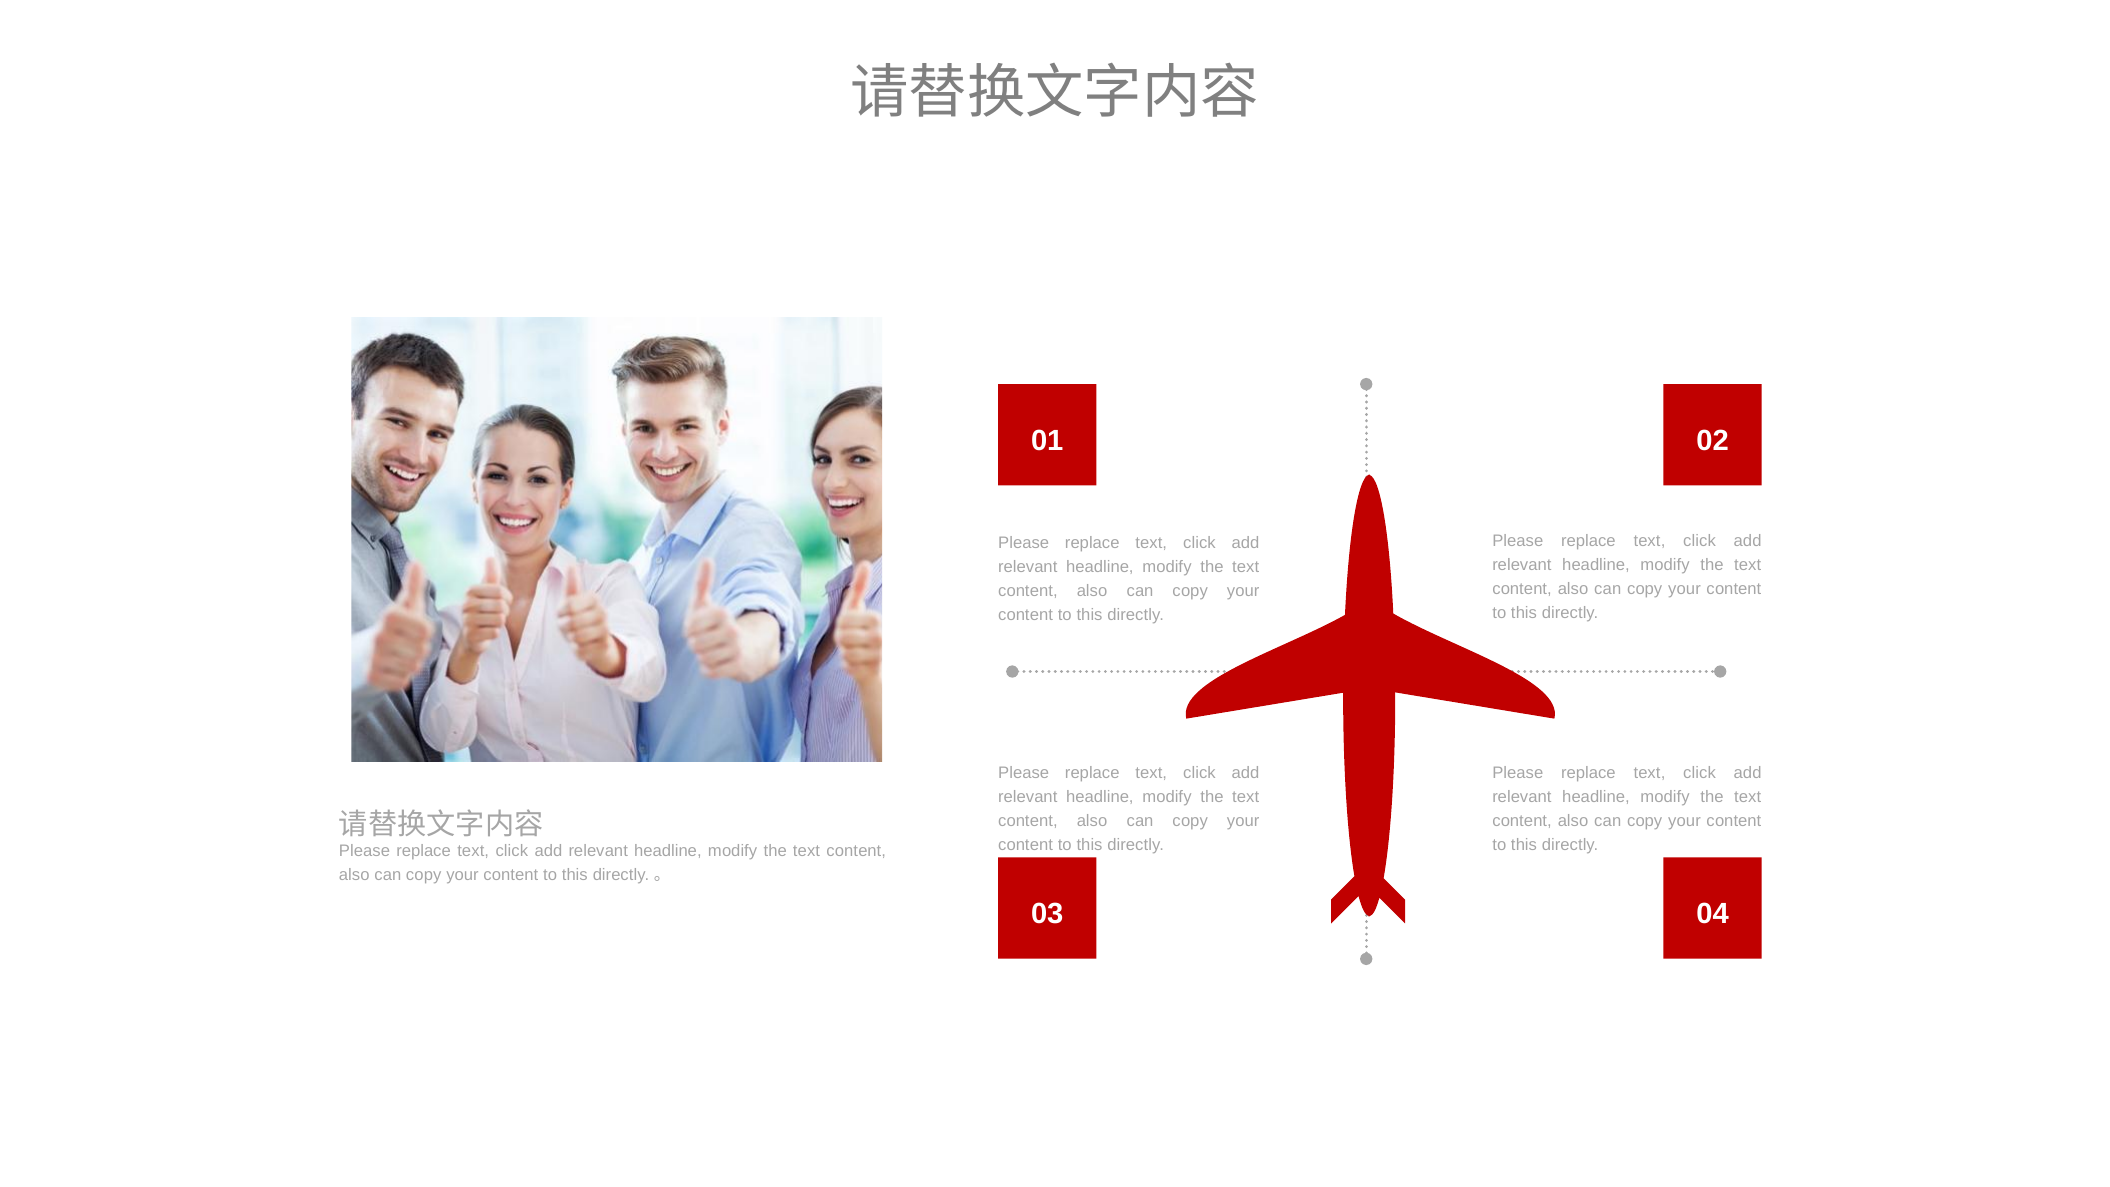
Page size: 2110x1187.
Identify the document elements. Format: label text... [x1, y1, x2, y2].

text_box 02 [1662, 383, 1763, 486]
text_box Please replace text, click add relevant headline, modify the text content, also can copy your content to this directly. [998, 758, 1260, 854]
text_box 03 [997, 856, 1098, 960]
text_box [1184, 672, 1366, 927]
text_box Please replace text, click add relevant headline, modify the text content, also can copy your content to this directly. [1492, 758, 1762, 854]
text_box [1367, 473, 1515, 671]
text_box Please replace text, click add relevant headline, modify the text content, also can copy your content to this directly. [998, 527, 1260, 624]
text_box 请替换文字内容 [339, 798, 650, 836]
text_box 01 [997, 383, 1098, 486]
text_box Please replace text, click add relevant headline, modify the text content, also can copy your content to this directly. [1492, 525, 1762, 622]
text_box Please replace text, click add relevant headline, modify the text content, also can copy your content to this directly.。 [339, 836, 888, 884]
text_box [1226, 475, 1366, 671]
text_box 请替换文字内容 [820, 32, 1289, 124]
text_box 04 [1662, 856, 1763, 960]
text_box [1367, 672, 1556, 926]
text_box [350, 317, 883, 763]
